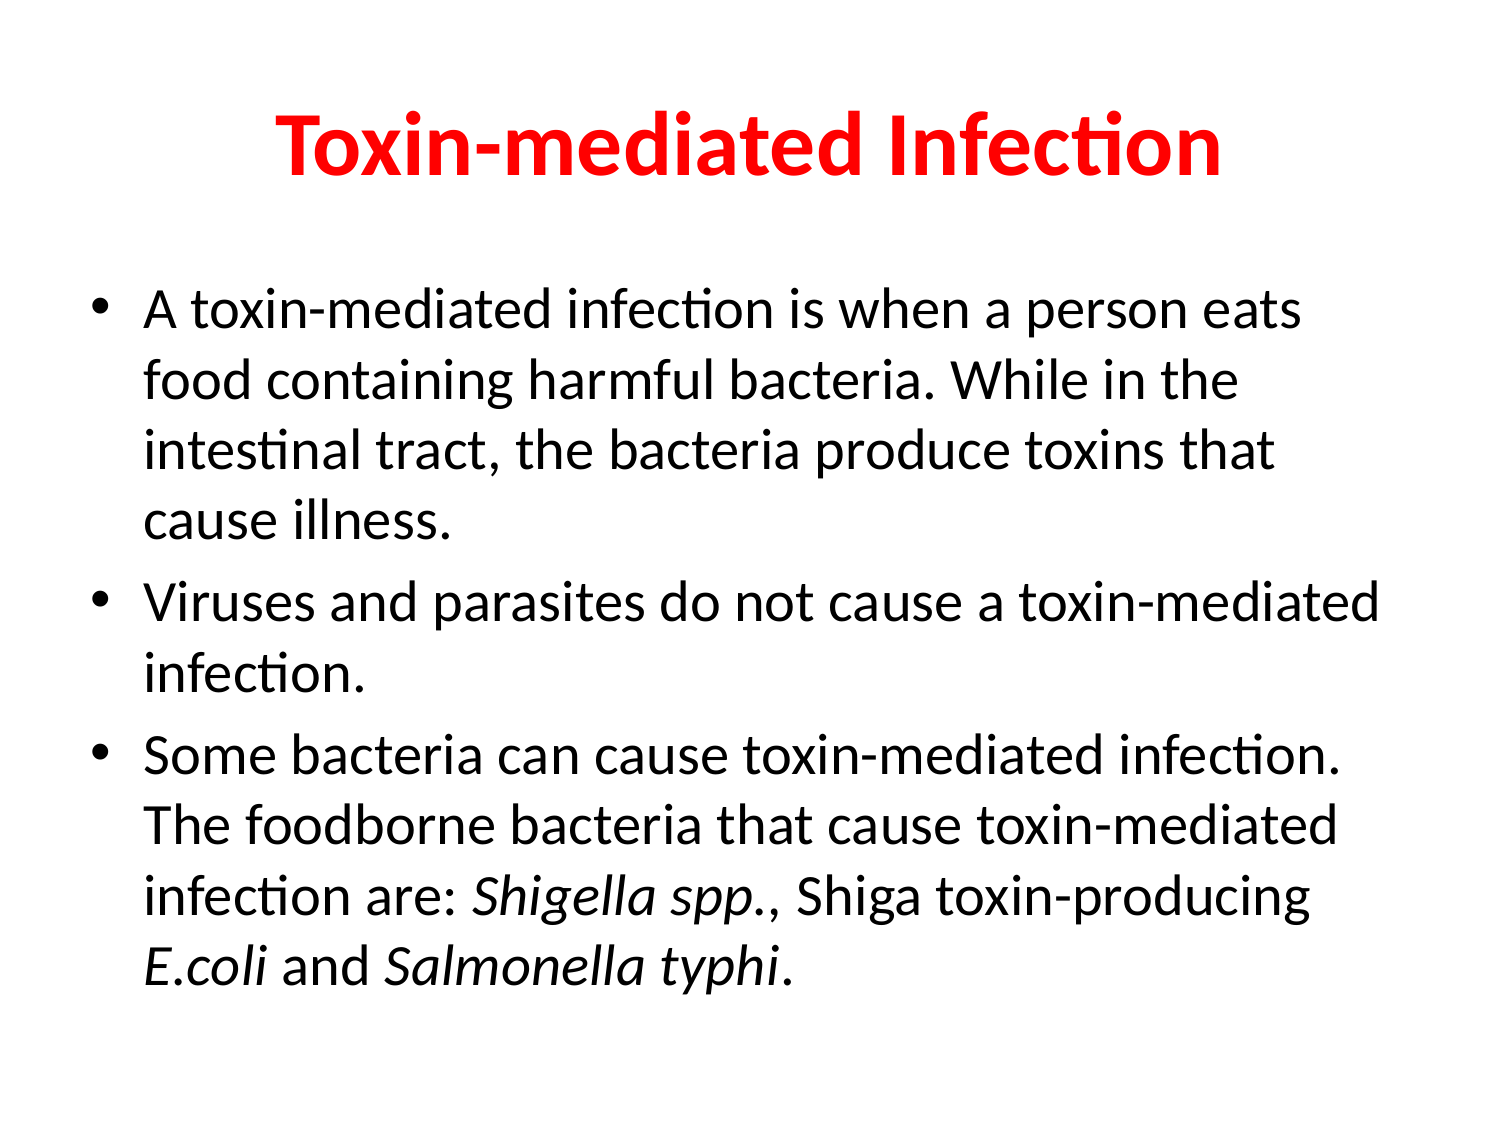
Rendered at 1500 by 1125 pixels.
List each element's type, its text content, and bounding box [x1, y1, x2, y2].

title Toxin-mediated Infection [75, 45, 1425, 233]
list A toxin-mediated infection is when a person eats food containing harmful bacteria. While in the intestinal tract, the bacteria produce toxins that cause illness. Viruses and parasites do not cause a toxin-mediated infection. Some bacteria can cause toxin-mediated infection. The foodborne bacteria that cause toxin-mediated infection are: Shigella spp., Shiga toxin-producing E.coli and Salmonella typhi. [75, 262, 1425, 1005]
